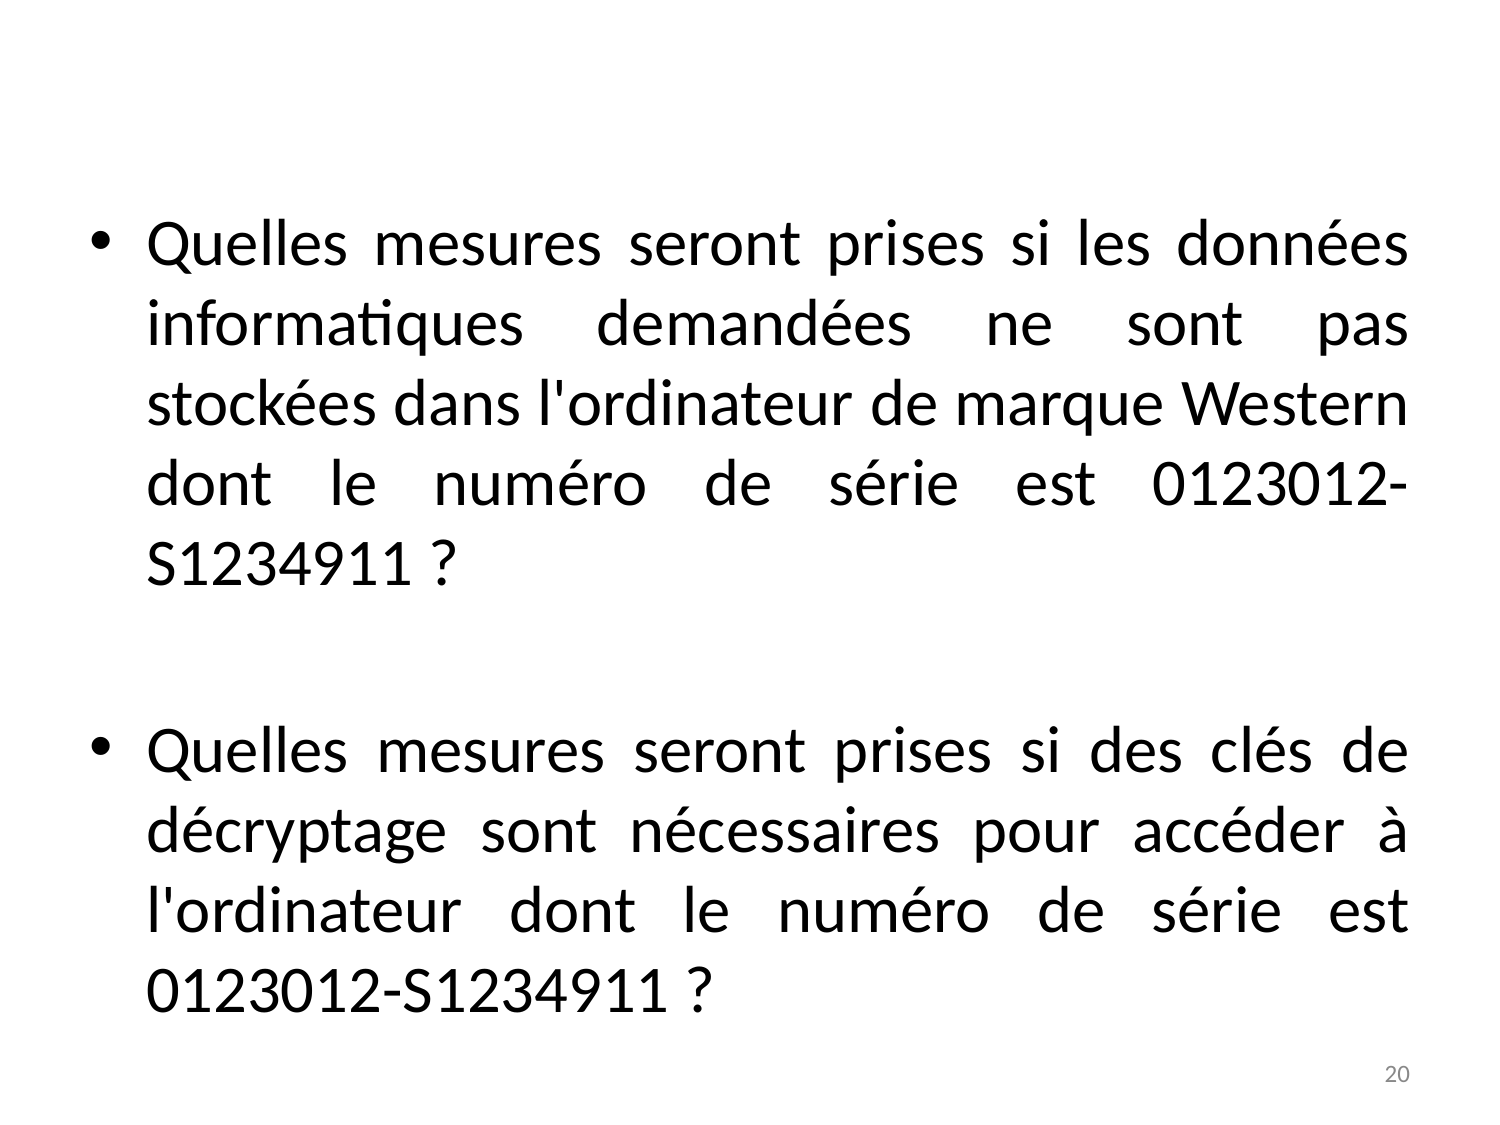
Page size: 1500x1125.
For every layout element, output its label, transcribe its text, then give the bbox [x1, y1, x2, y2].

slide_number 20 [1074, 1042, 1425, 1103]
text_box Quelles mesures seront prises si les données informatiques demandées ne sont pas stockées dans l'ordinateur de marque Western dont le numéro de série est 0123012-S1234911 ? Quelles mesures seront prises si des clés de décryptage sont nécessaires pour accéder à l'ordinateur dont le numéro de série est 0123012-S1234911 ? [74, 98, 1425, 1115]
